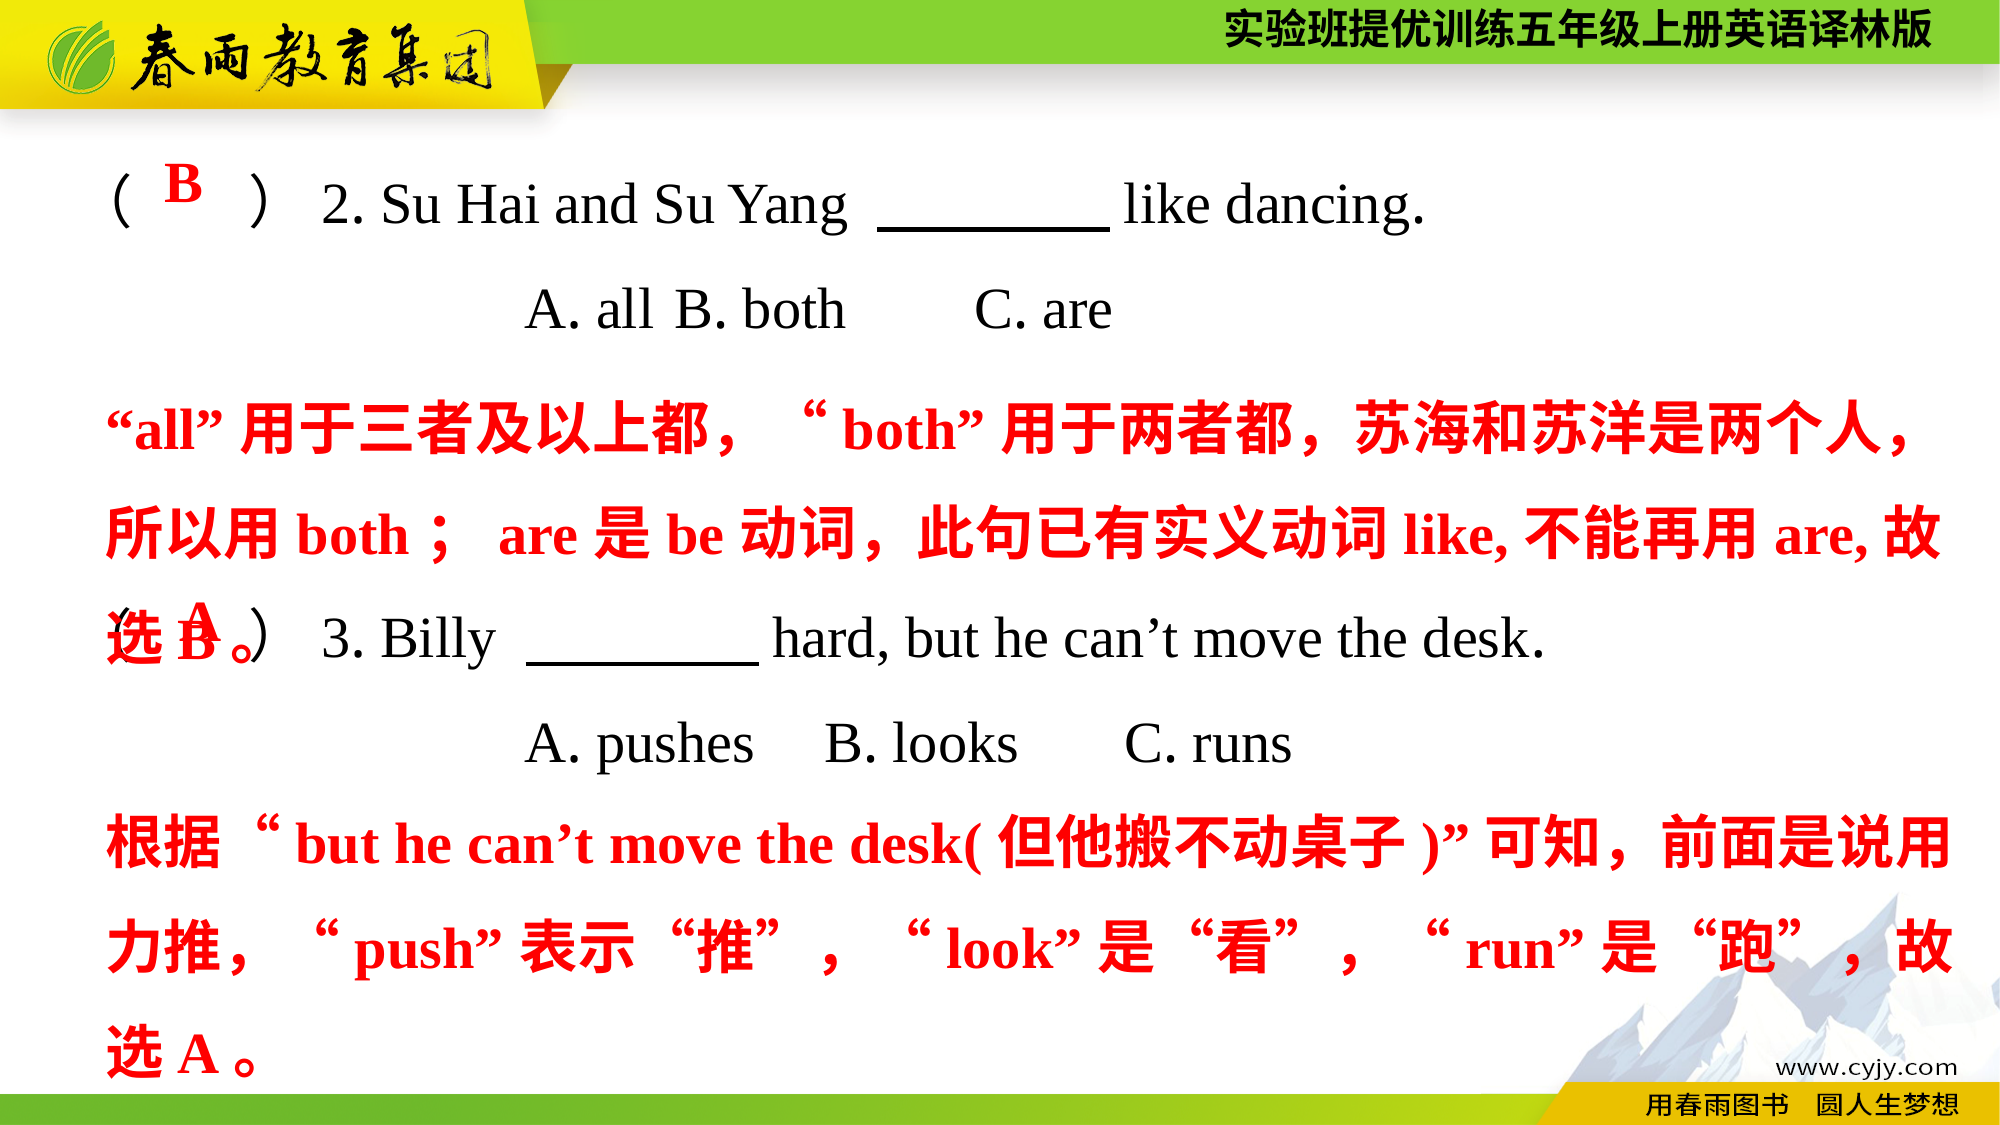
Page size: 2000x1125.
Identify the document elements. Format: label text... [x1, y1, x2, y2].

text_box 根据“but he can’t move the desk(但他搬不动桌子)”可知，前面是说用力推，“push”表示“推”，“look”是“看”，“run”是“跑”，故选A。 [90, 763, 1969, 1093]
text_box B [149, 137, 219, 222]
picture [0, 0, 2000, 1125]
text_box “all”用于三者及以上都，“both”用于两者都，苏海和苏洋是两个人，所以用both；are是be动词，此句已有实义动词like,不能再用are,故选B。 [90, 348, 1957, 679]
text_box A [164, 575, 237, 661]
list （ ）2. Su Hai and Su Yang like dancing. A. all B. both C. are （ ）3. Billy hard, but he can’t move the desk. A. pushes B. looks C. runs [59, 122, 1944, 789]
